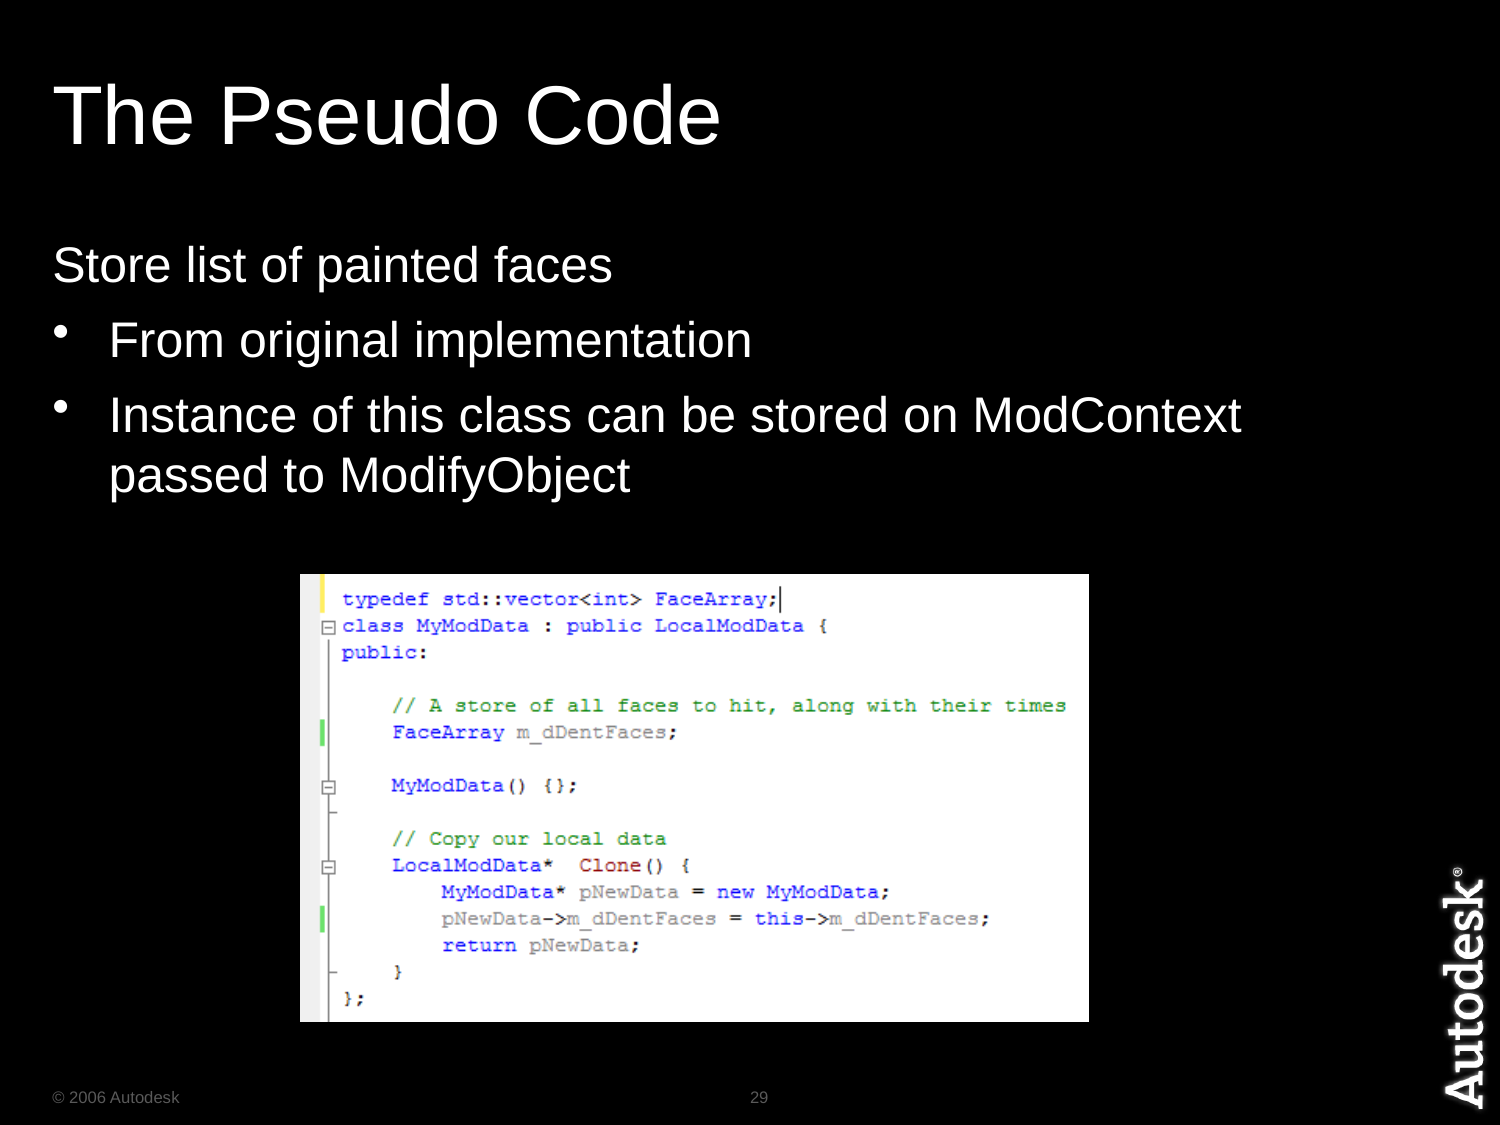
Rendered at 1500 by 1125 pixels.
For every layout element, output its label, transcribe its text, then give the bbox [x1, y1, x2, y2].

picture [299, 574, 1090, 1023]
picture [1402, 0, 1500, 1125]
title The Pseudo Code [52, 22, 1401, 211]
list Store list of painted faces From original implementation Instance of this class can be stored on ModContext passed to ModifyObject [52, 231, 1401, 1073]
